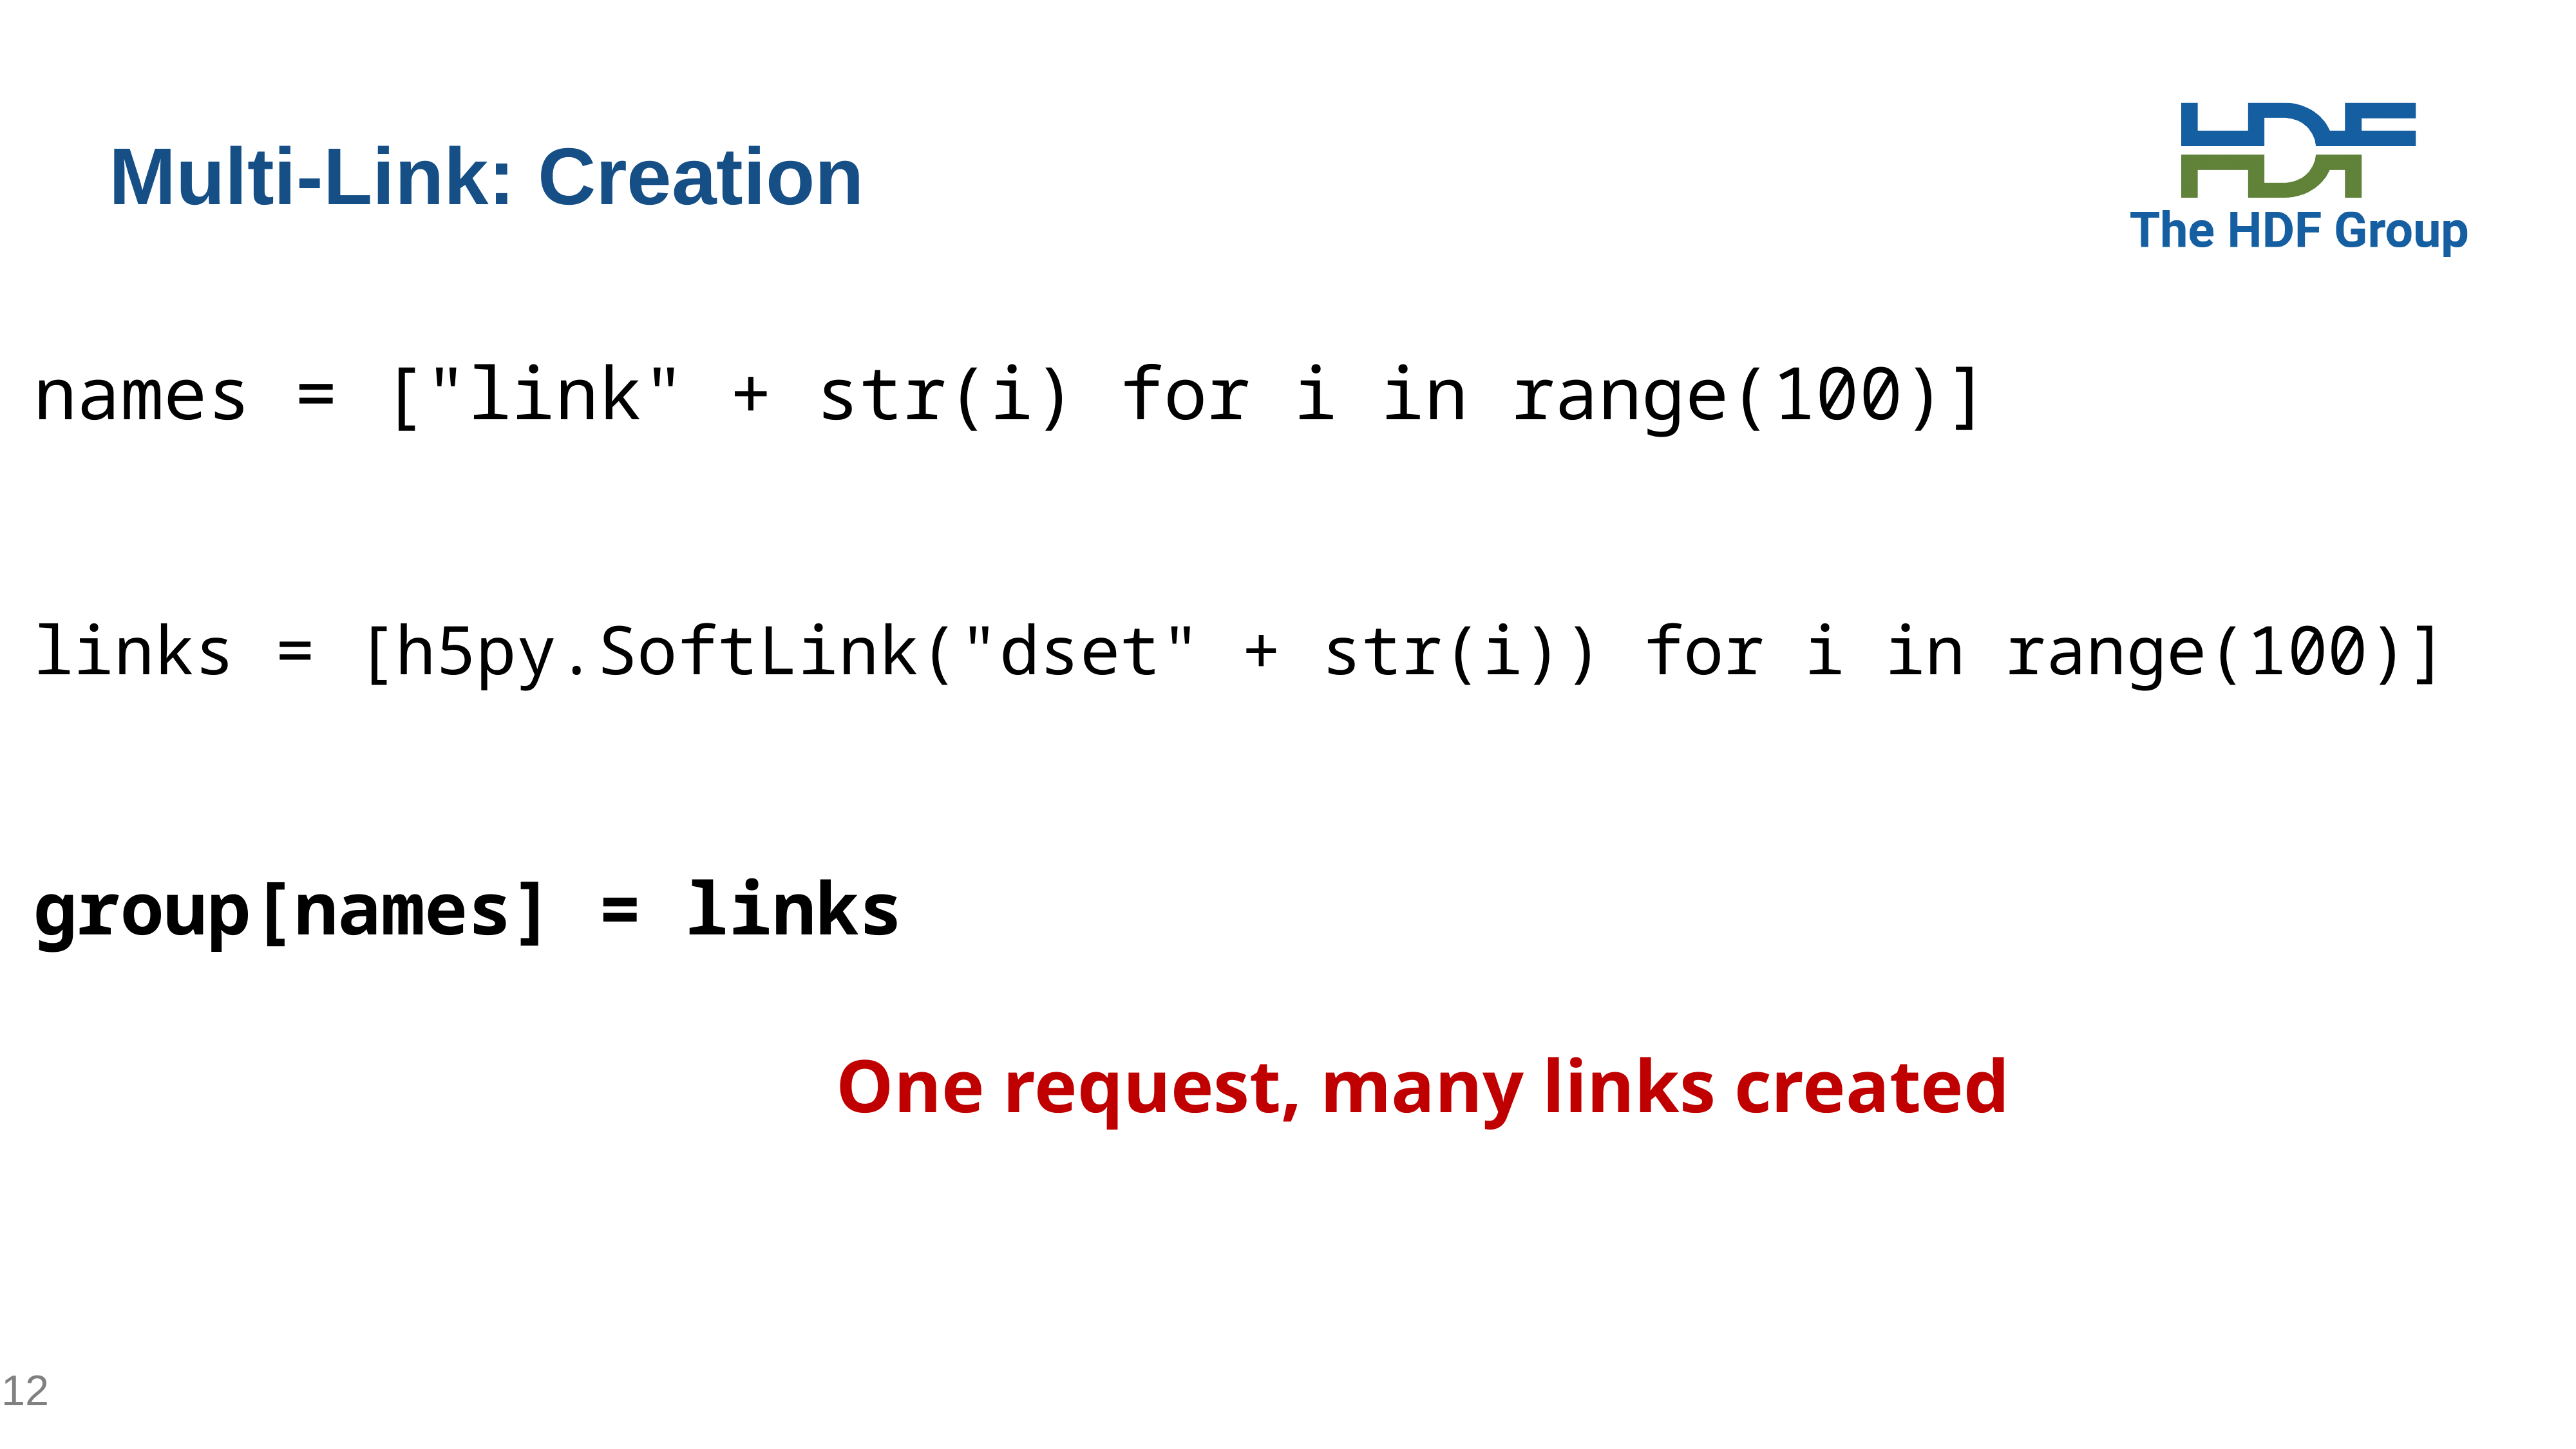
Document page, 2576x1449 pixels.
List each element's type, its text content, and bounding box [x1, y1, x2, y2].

text_box names = ["link" + str(i) for i in range(100)] links = [h5py.SoftLink("dset" + str(i)) for i in range(100)] group[names] = links [24, 342, 2560, 954]
title Multi-Link: Creation [103, 140, 1906, 217]
text_box One request, many links created [827, 1035, 2242, 1132]
picture [2112, 98, 2485, 263]
